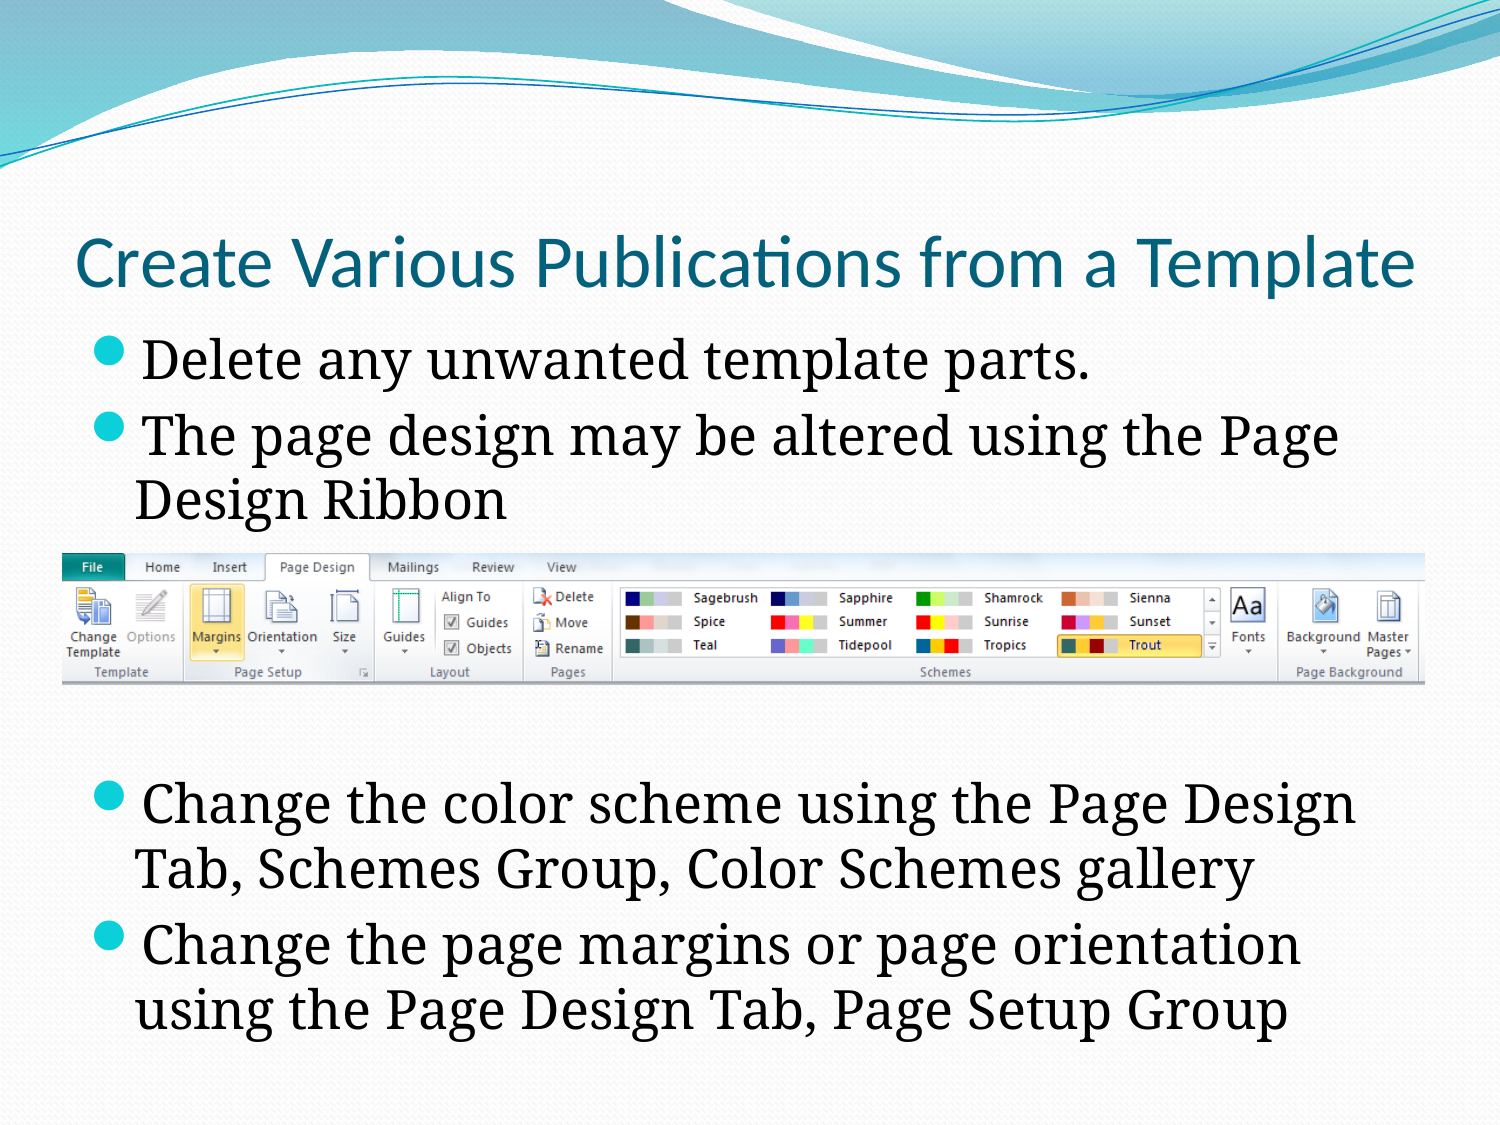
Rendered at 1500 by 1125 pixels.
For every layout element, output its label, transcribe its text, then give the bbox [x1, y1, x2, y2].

title Create Various Publications from a Template [75, 115, 1425, 303]
picture [62, 552, 1426, 685]
list Delete any unwanted template parts. The page design may be altered using the Page Design Ribbon Change the color scheme using the Page Design Tab, Schemes Group, Color Schemes gallery Change the page margins or page orientation using the Page Design Tab, Page Setup Group [75, 317, 1425, 552]
list Delete any unwanted template parts. The page design may be altered using the Page Design Ribbon Change the color scheme using the Page Design Tab, Schemes Group, Color Schemes gallery Change the page margins or page orientation using the Page Design Tab, Page Setup Group [75, 696, 1425, 1100]
